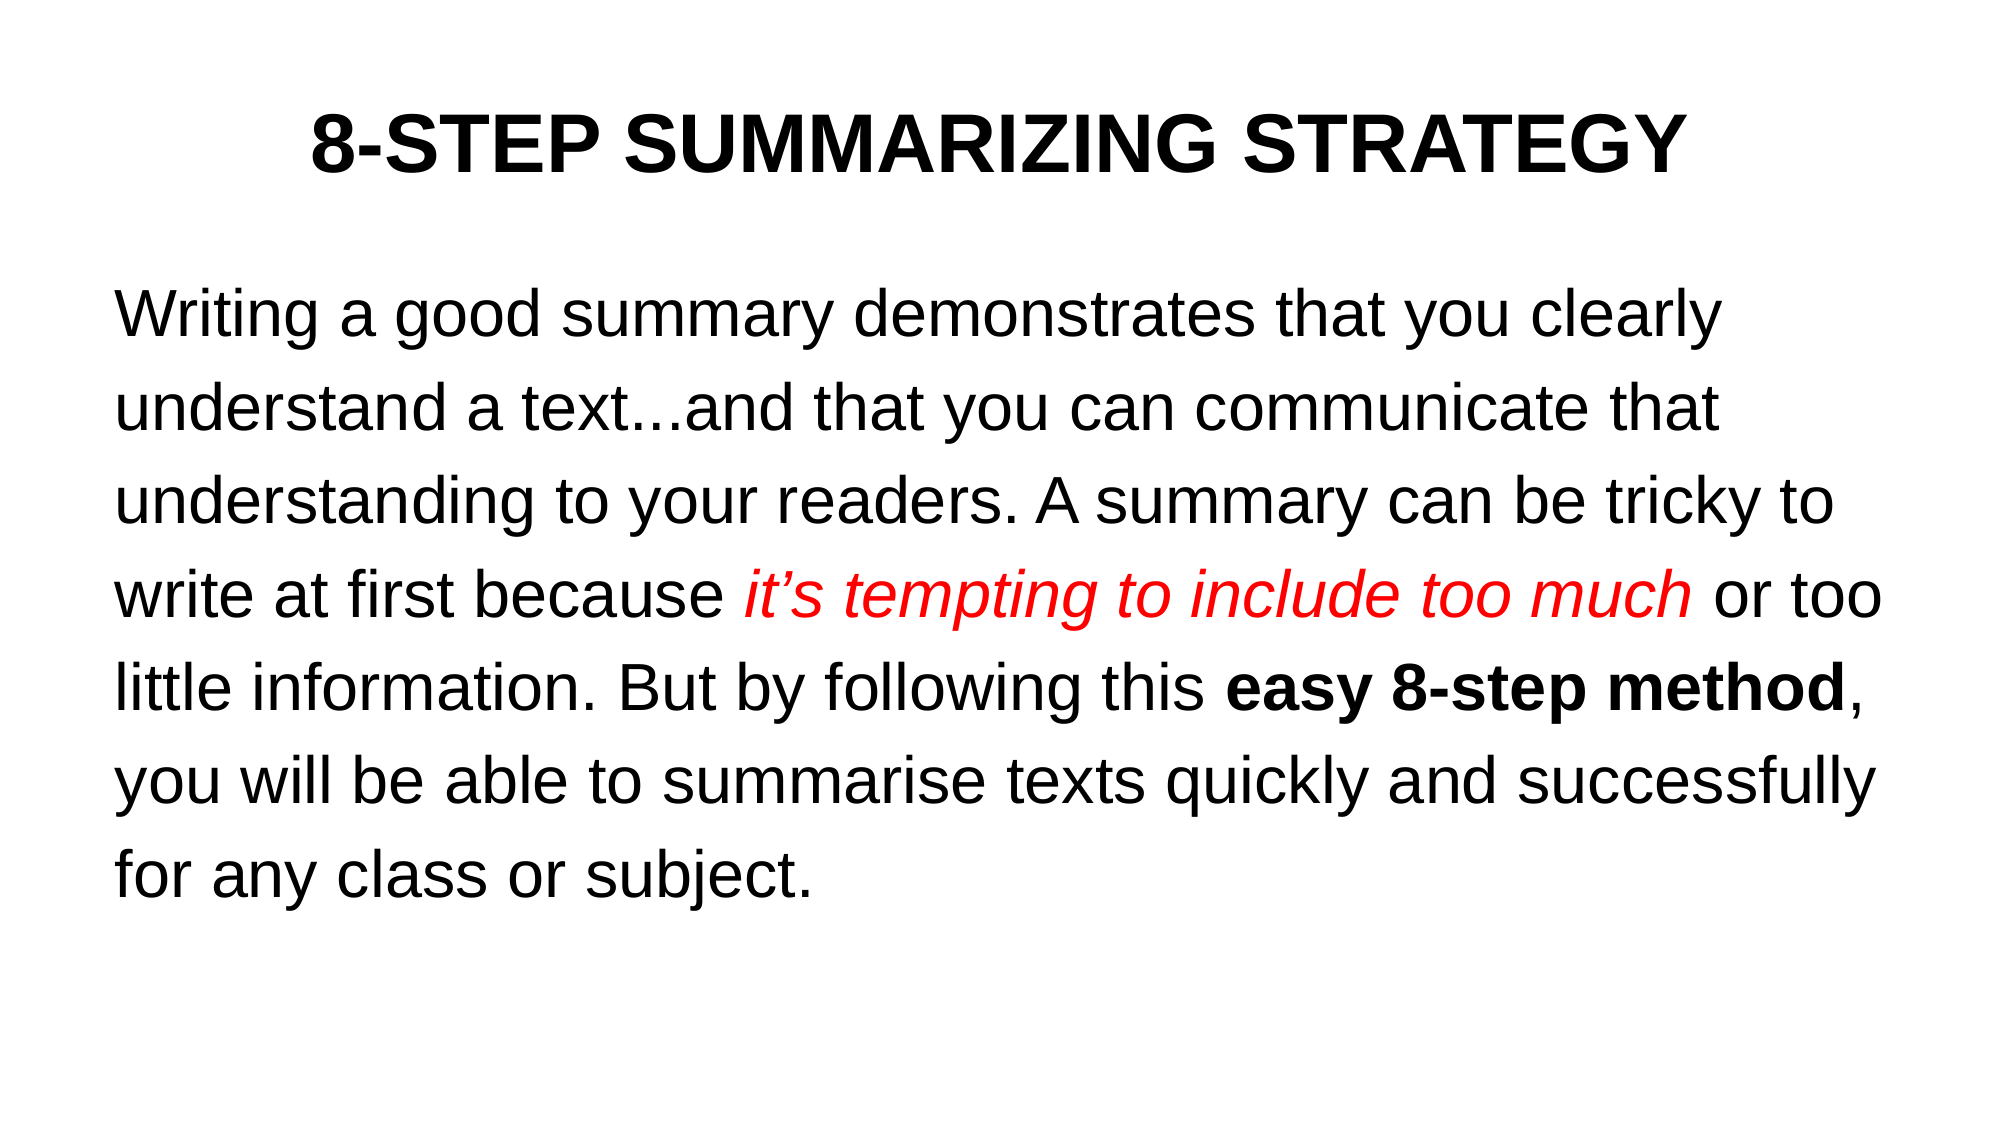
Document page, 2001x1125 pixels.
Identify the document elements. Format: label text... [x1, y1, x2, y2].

title 8-STEP SUMMARIZING STRATEGY [99, 45, 1900, 233]
list Writing a good summary demonstrates that you clearly understand a text...and that you can communicate that understanding to your readers. A summary can be tricky to write at first because it’s tempting to include too much or too little information. But by following this easy 8-step method, you will be able to summarise texts quickly and successfully for any class or subject. [99, 262, 1900, 1005]
